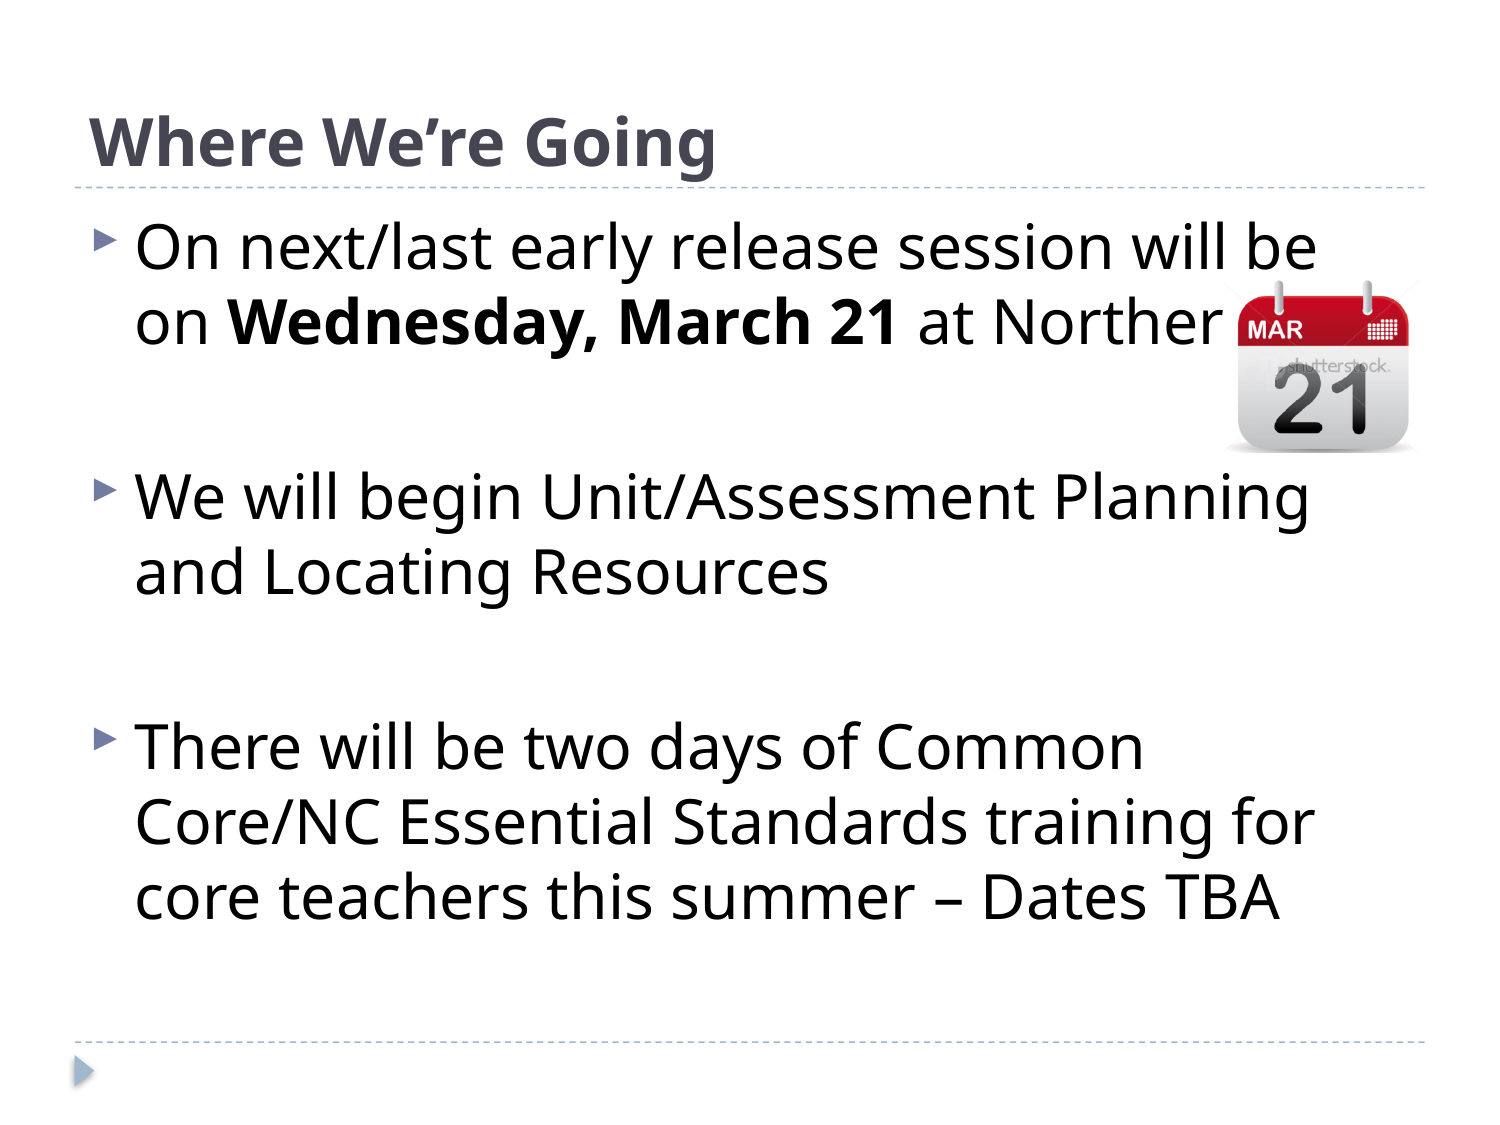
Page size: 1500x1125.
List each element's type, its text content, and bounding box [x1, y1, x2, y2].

picture [1224, 274, 1419, 453]
title Where We’re Going [75, 24, 1425, 188]
list On next/last early release session will be on Wednesday, March 21 at Northern We will begin Unit/Assessment Planning and Locating Resources There will be two days of Common Core/NC Essential Standards training for core teachers this summer – Dates TBA [75, 200, 1425, 1010]
